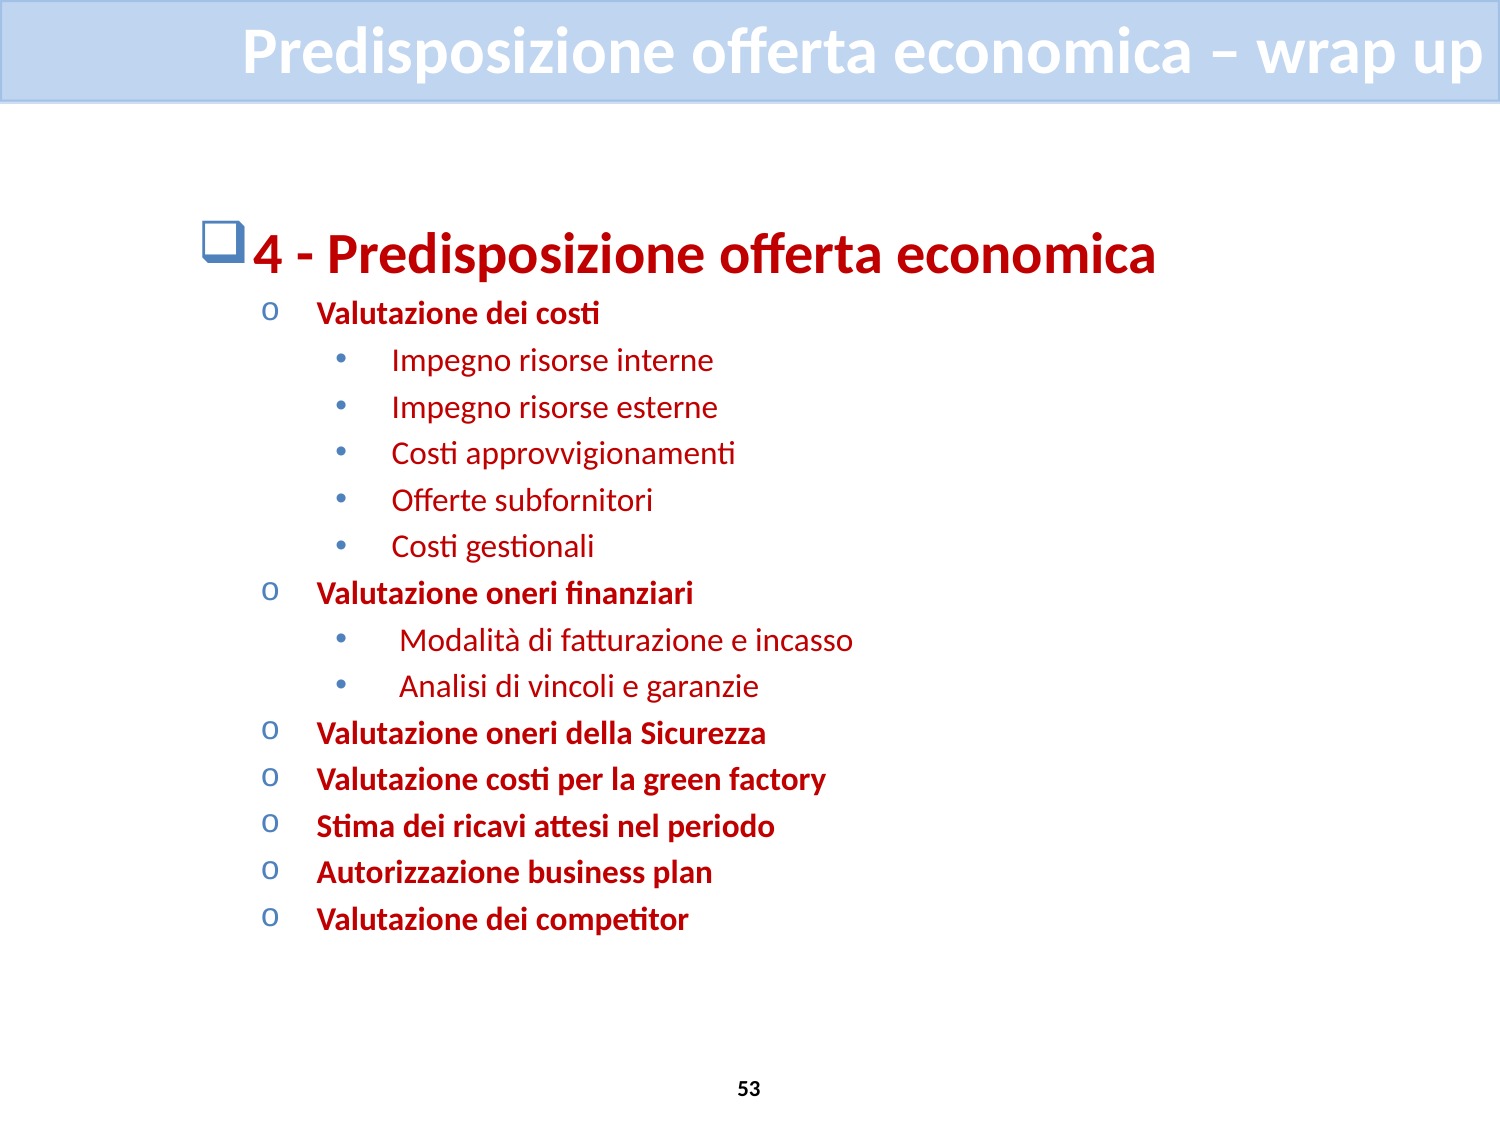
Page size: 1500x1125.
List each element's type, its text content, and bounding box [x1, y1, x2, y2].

text_box 4 - Predisposizione offerta economica Valutazione dei costi Impegno risorse interne Impegno risorse esterne Costi approvvigionamenti Offerte subfornitori Costi gestionali Valutazione oneri finanziari Modalità di fatturazione e incasso Analisi di vincoli e garanzie Valutazione oneri della Sicurezza Valutazione costi per la green factory Stima dei ricavi attesi nel periodo Autorizzazione business plan Valutazione dei competitor [182, 172, 1472, 988]
text_box 53 [573, 1057, 924, 1118]
text_box Predisposizione offerta economica – wrap up [64, 0, 1500, 95]
